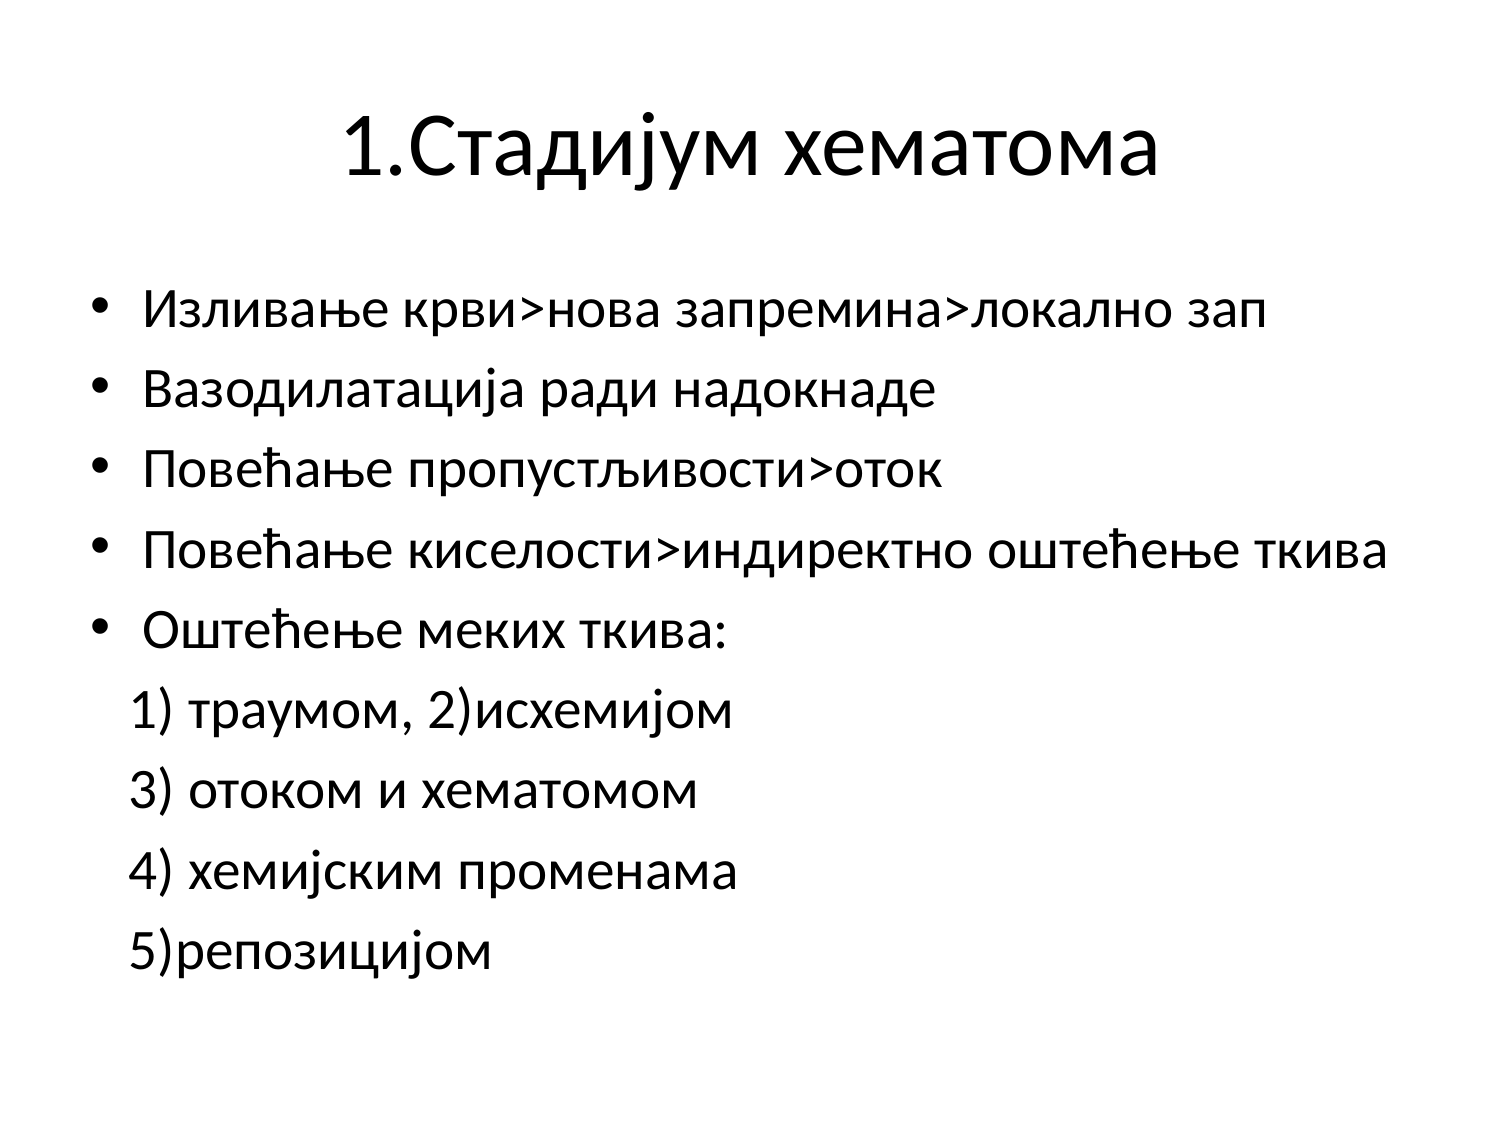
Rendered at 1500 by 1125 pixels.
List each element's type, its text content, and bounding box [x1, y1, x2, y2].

list Изливање крви>нова запремина>локално зап Вазодилатација ради надокнаде Повећање пропустљивости>оток Повећање киселости>индиректно оштећење ткива Оштећење меких ткива: 1) траумом, 2)исхемијом 3) отоком и хематомом 4) хемијским променама 5)репозицијом [75, 262, 1425, 1005]
title 1.Стадијум хематома [75, 45, 1425, 233]
